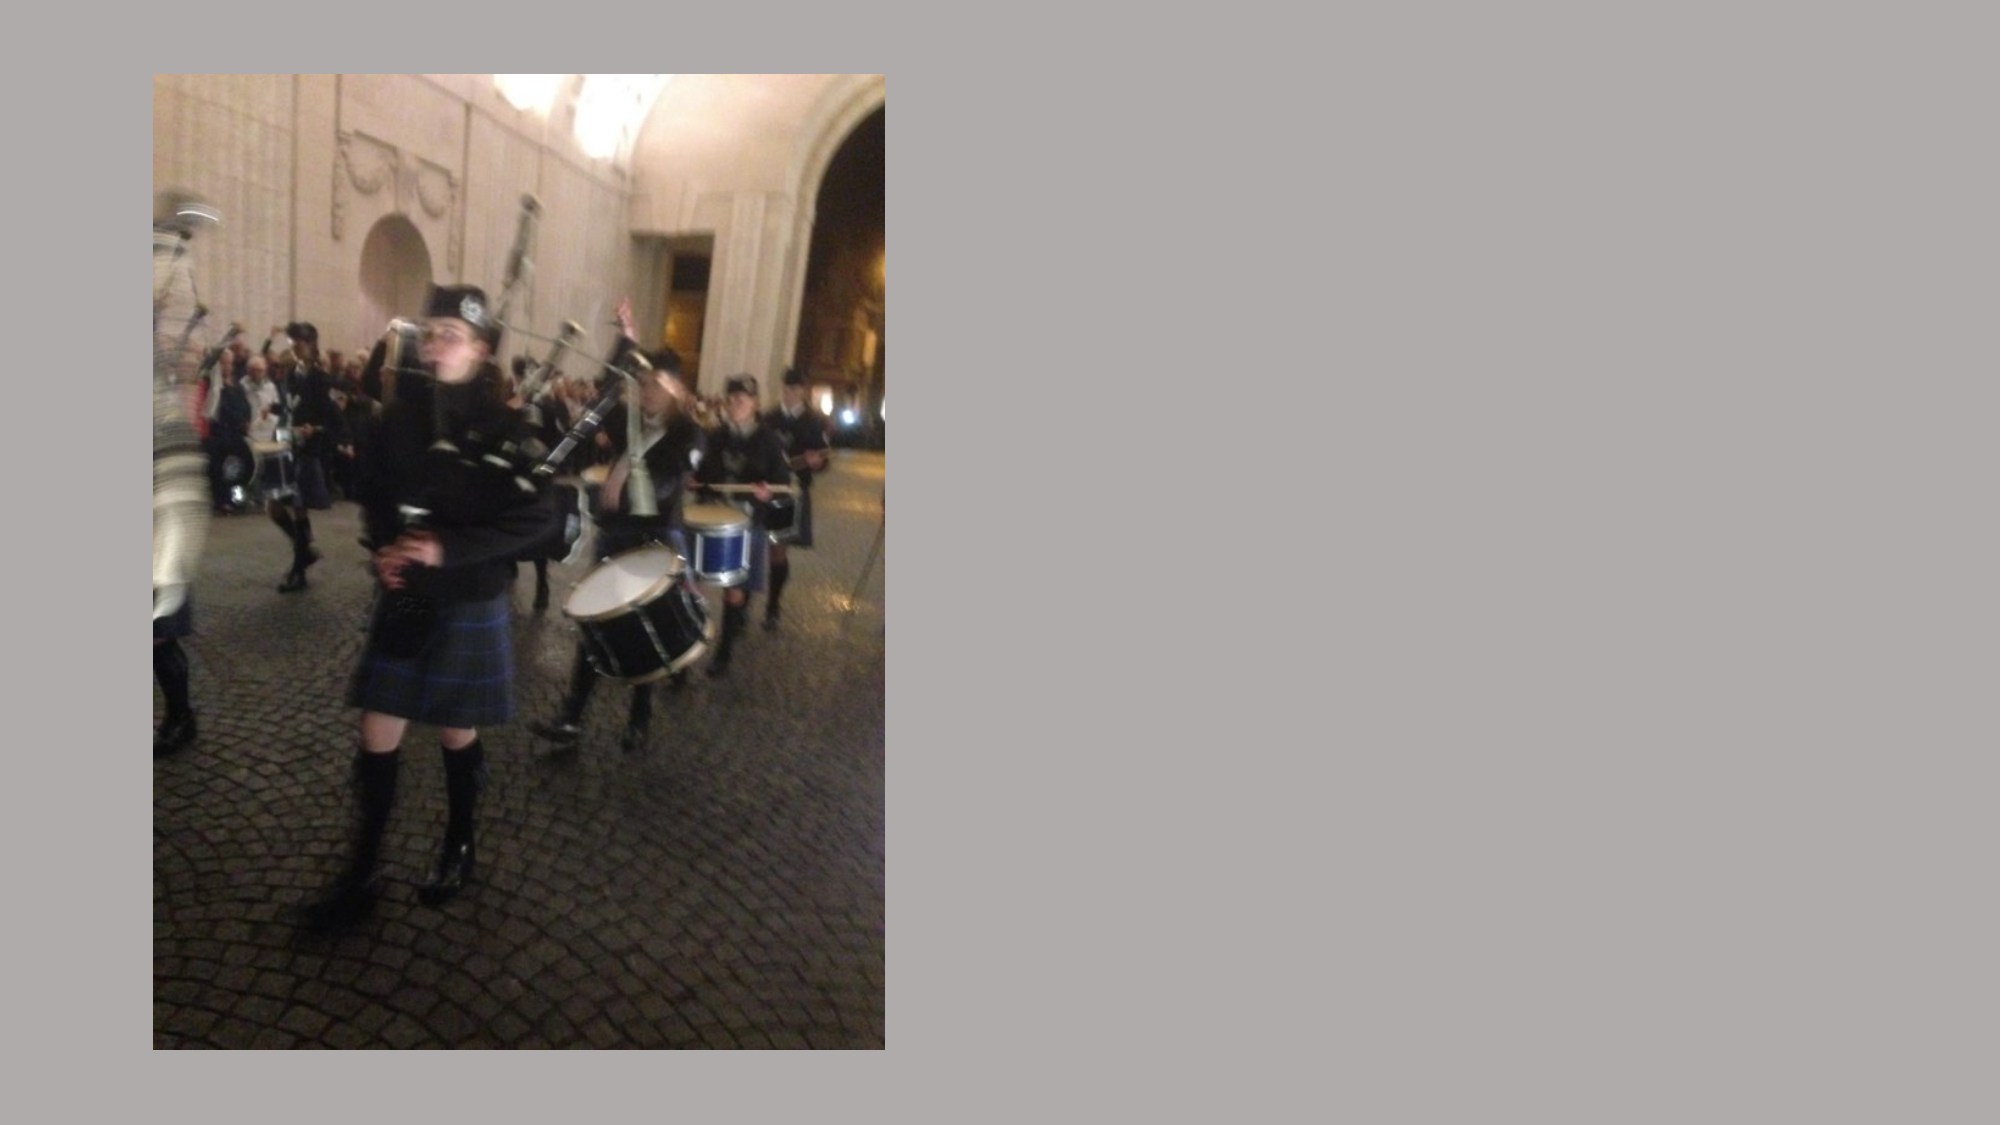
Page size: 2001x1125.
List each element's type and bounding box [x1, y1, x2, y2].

picture [153, 74, 885, 1050]
